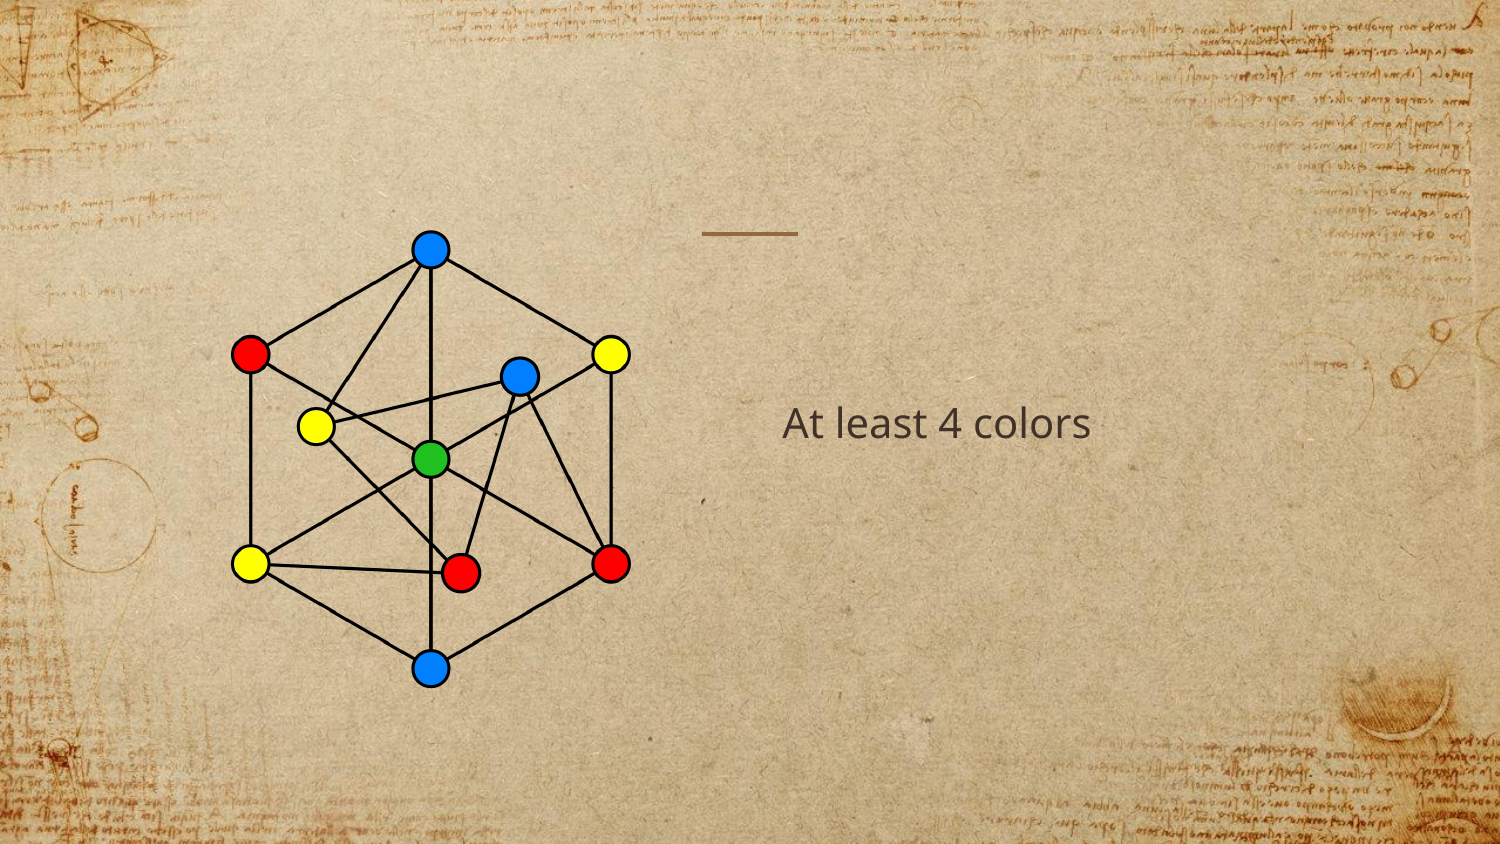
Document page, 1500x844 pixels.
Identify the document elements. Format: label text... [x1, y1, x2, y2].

list At least 4 colors [767, 264, 1150, 580]
picture [0, 0, 1500, 844]
